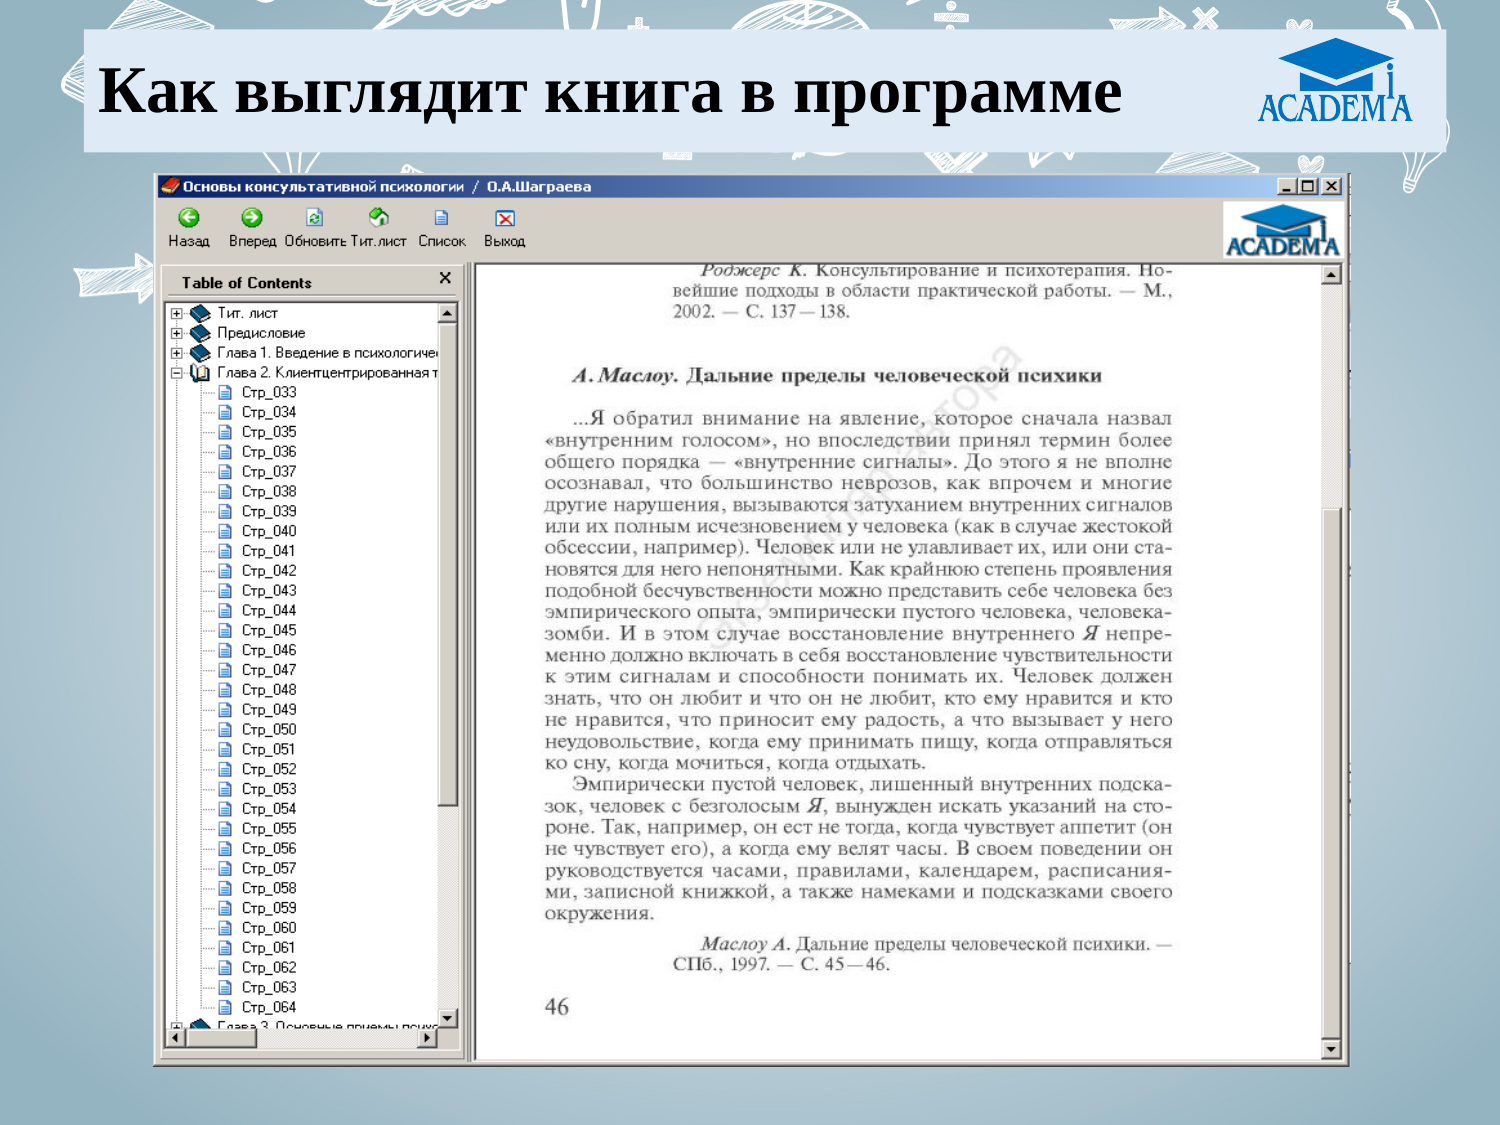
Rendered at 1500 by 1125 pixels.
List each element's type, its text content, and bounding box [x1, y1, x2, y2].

title Как выглядит книга в программе [83, 29, 1447, 153]
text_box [1257, 37, 1413, 122]
picture [0, 0, 1500, 1125]
